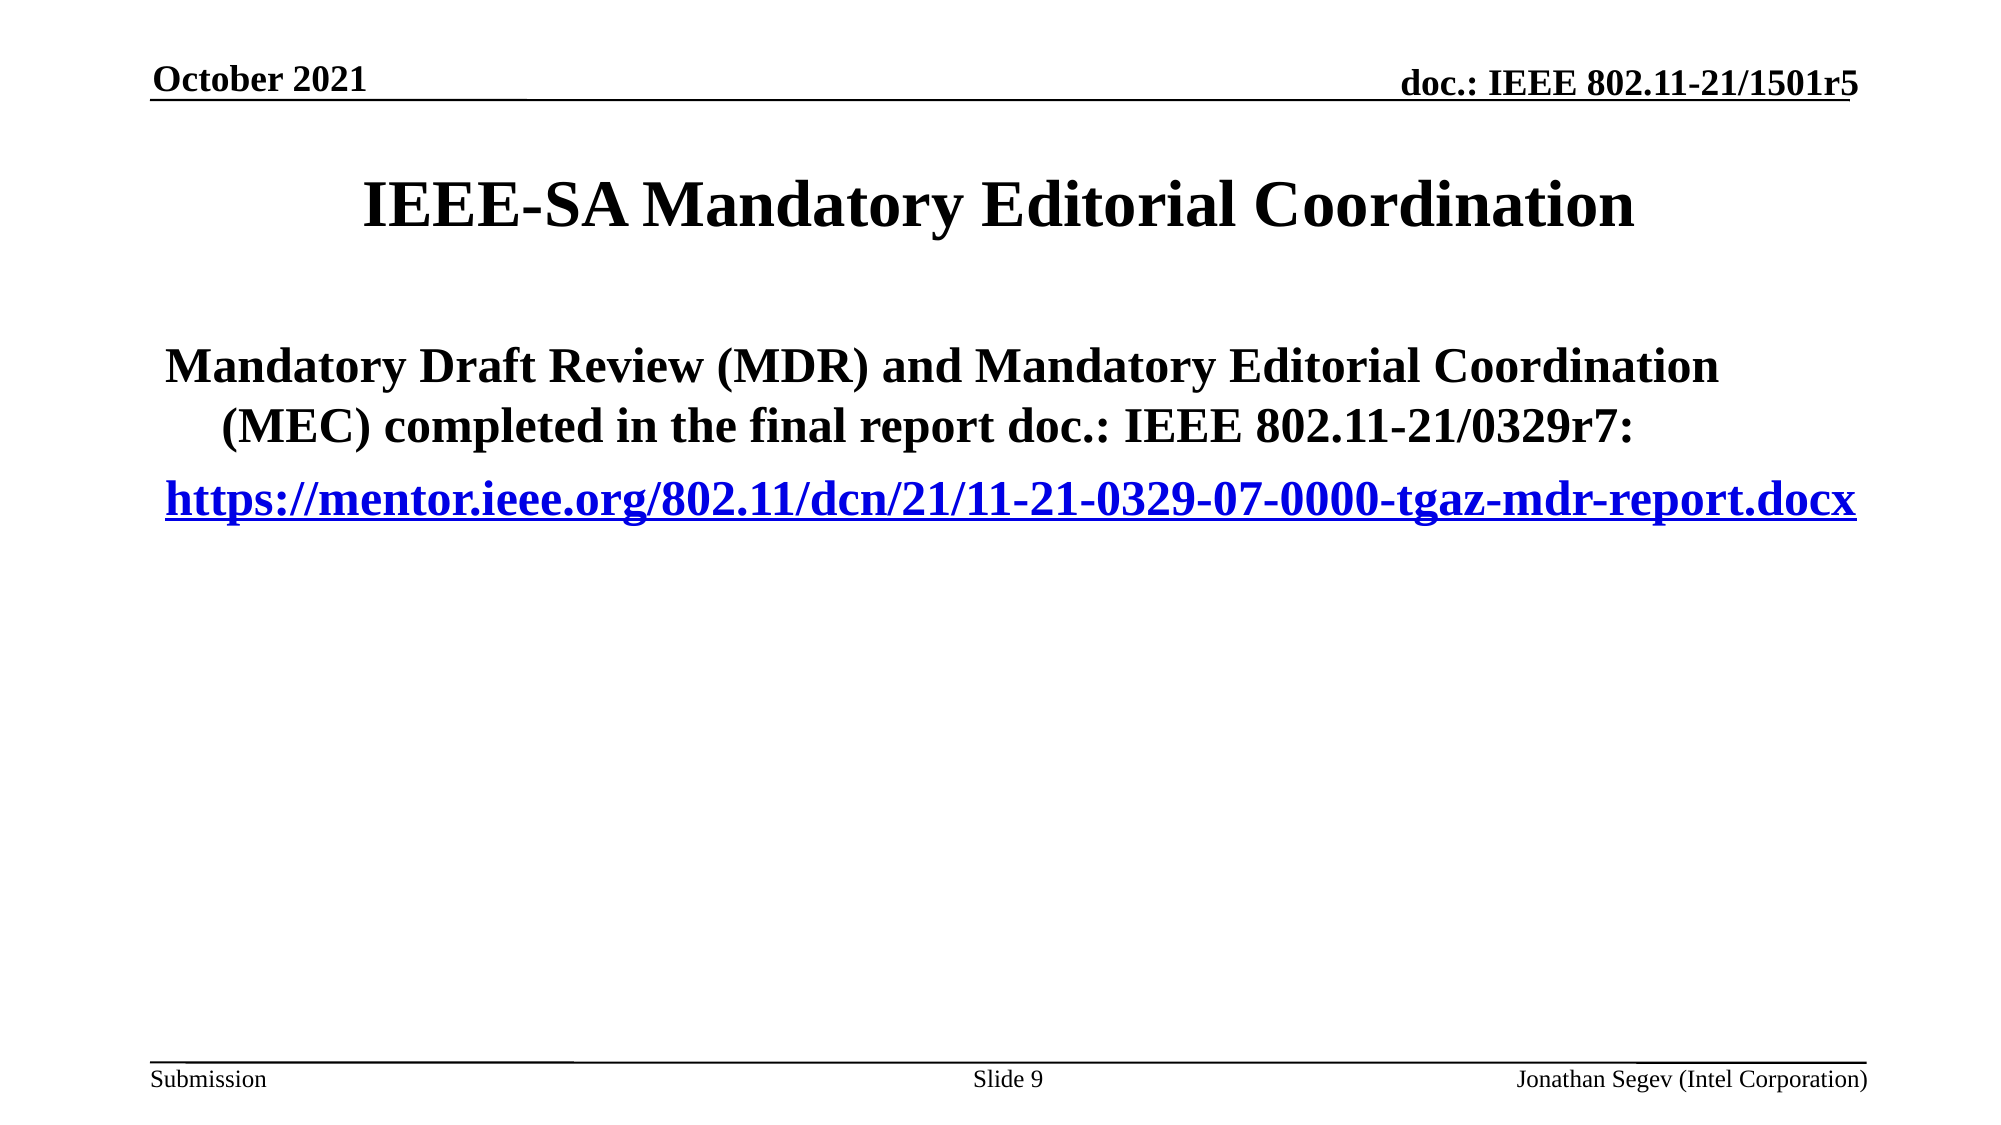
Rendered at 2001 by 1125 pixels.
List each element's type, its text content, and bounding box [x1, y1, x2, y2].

list Mandatory Draft Review (MDR) and Mandatory Editorial Coordination (MEC) completed in the final report doc.: IEEE 802.11-21/0329r7: https://mentor.ieee.org/802.11/dcn/21/11-21-0329-07-0000-tgaz-mdr-report.docx [149, 324, 1887, 1000]
footer Jonathan Segev (Intel Corporation) [1171, 1061, 1869, 1093]
title IEEE-SA Mandatory Editorial Coordination [149, 112, 1850, 288]
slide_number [152, 54, 563, 100]
slide_number Slide 9 [950, 1061, 1067, 1123]
